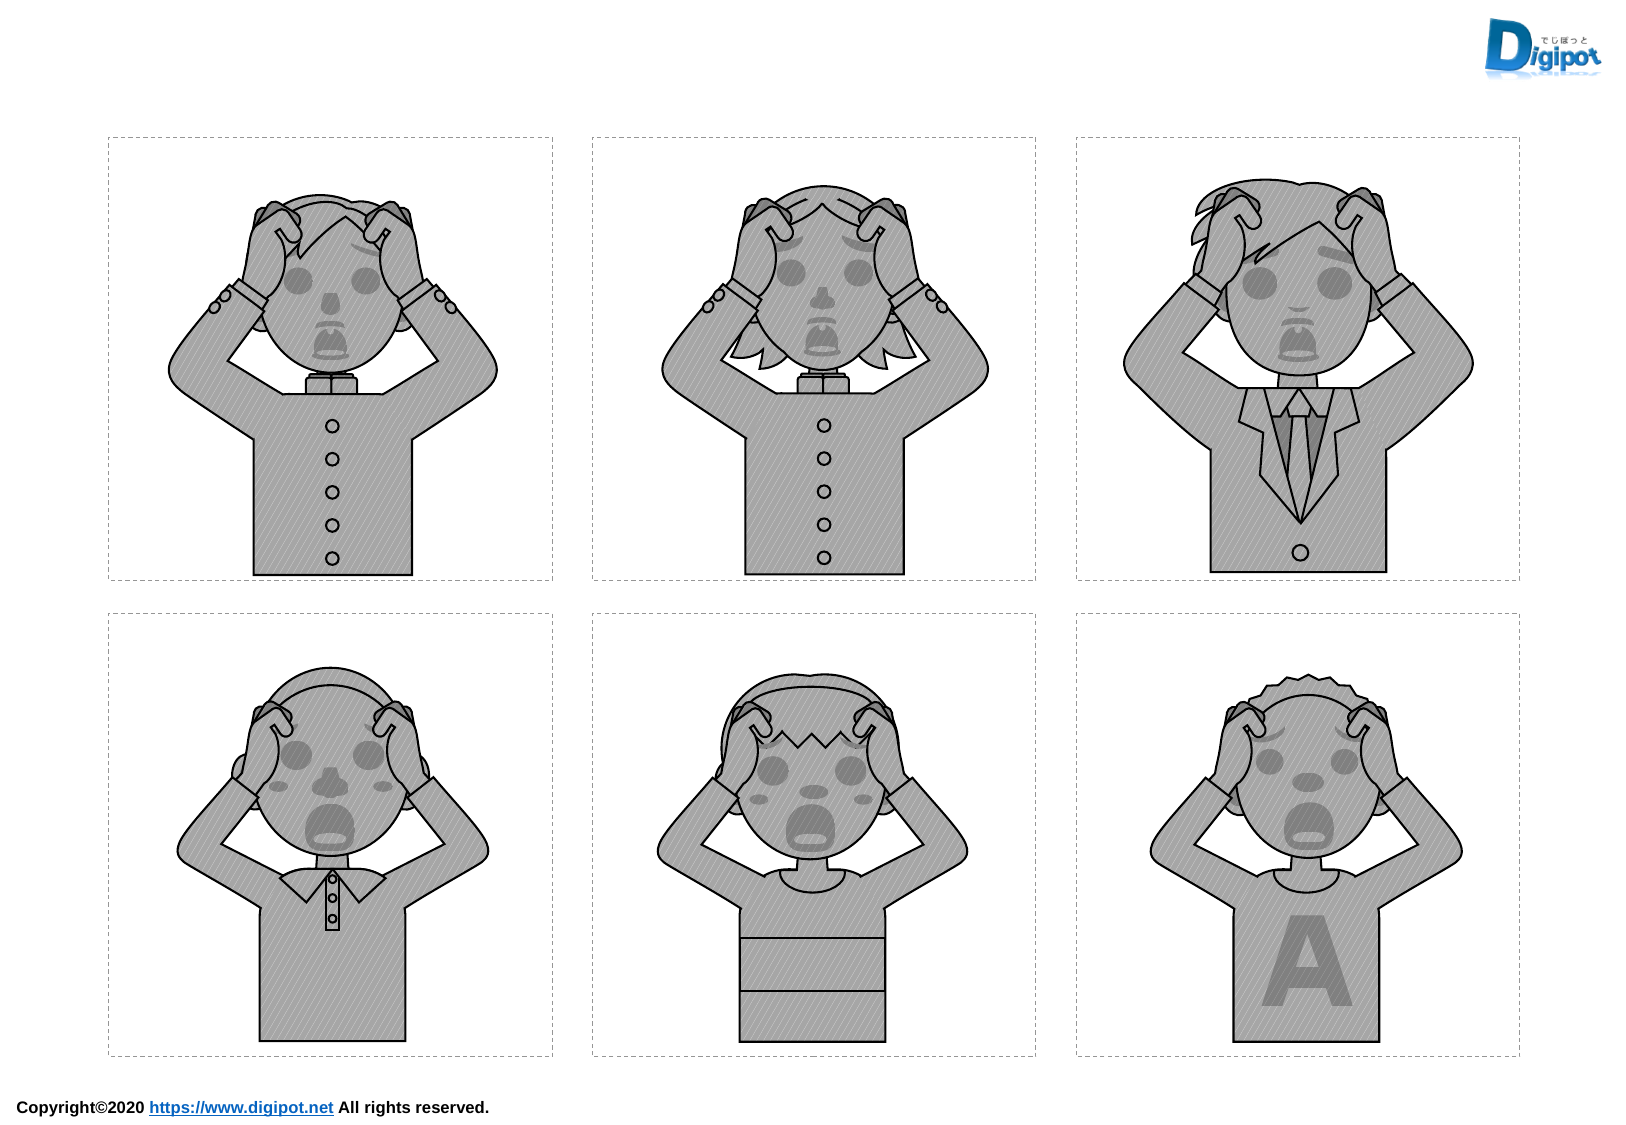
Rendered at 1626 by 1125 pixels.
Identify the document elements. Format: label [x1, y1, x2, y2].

picture [1485, 18, 1602, 82]
text_box [669, 674, 957, 1042]
text_box [188, 667, 478, 1042]
text_box [179, 192, 486, 575]
text_box [673, 186, 977, 575]
text_box [1130, 159, 1467, 573]
text_box [1161, 674, 1451, 1042]
